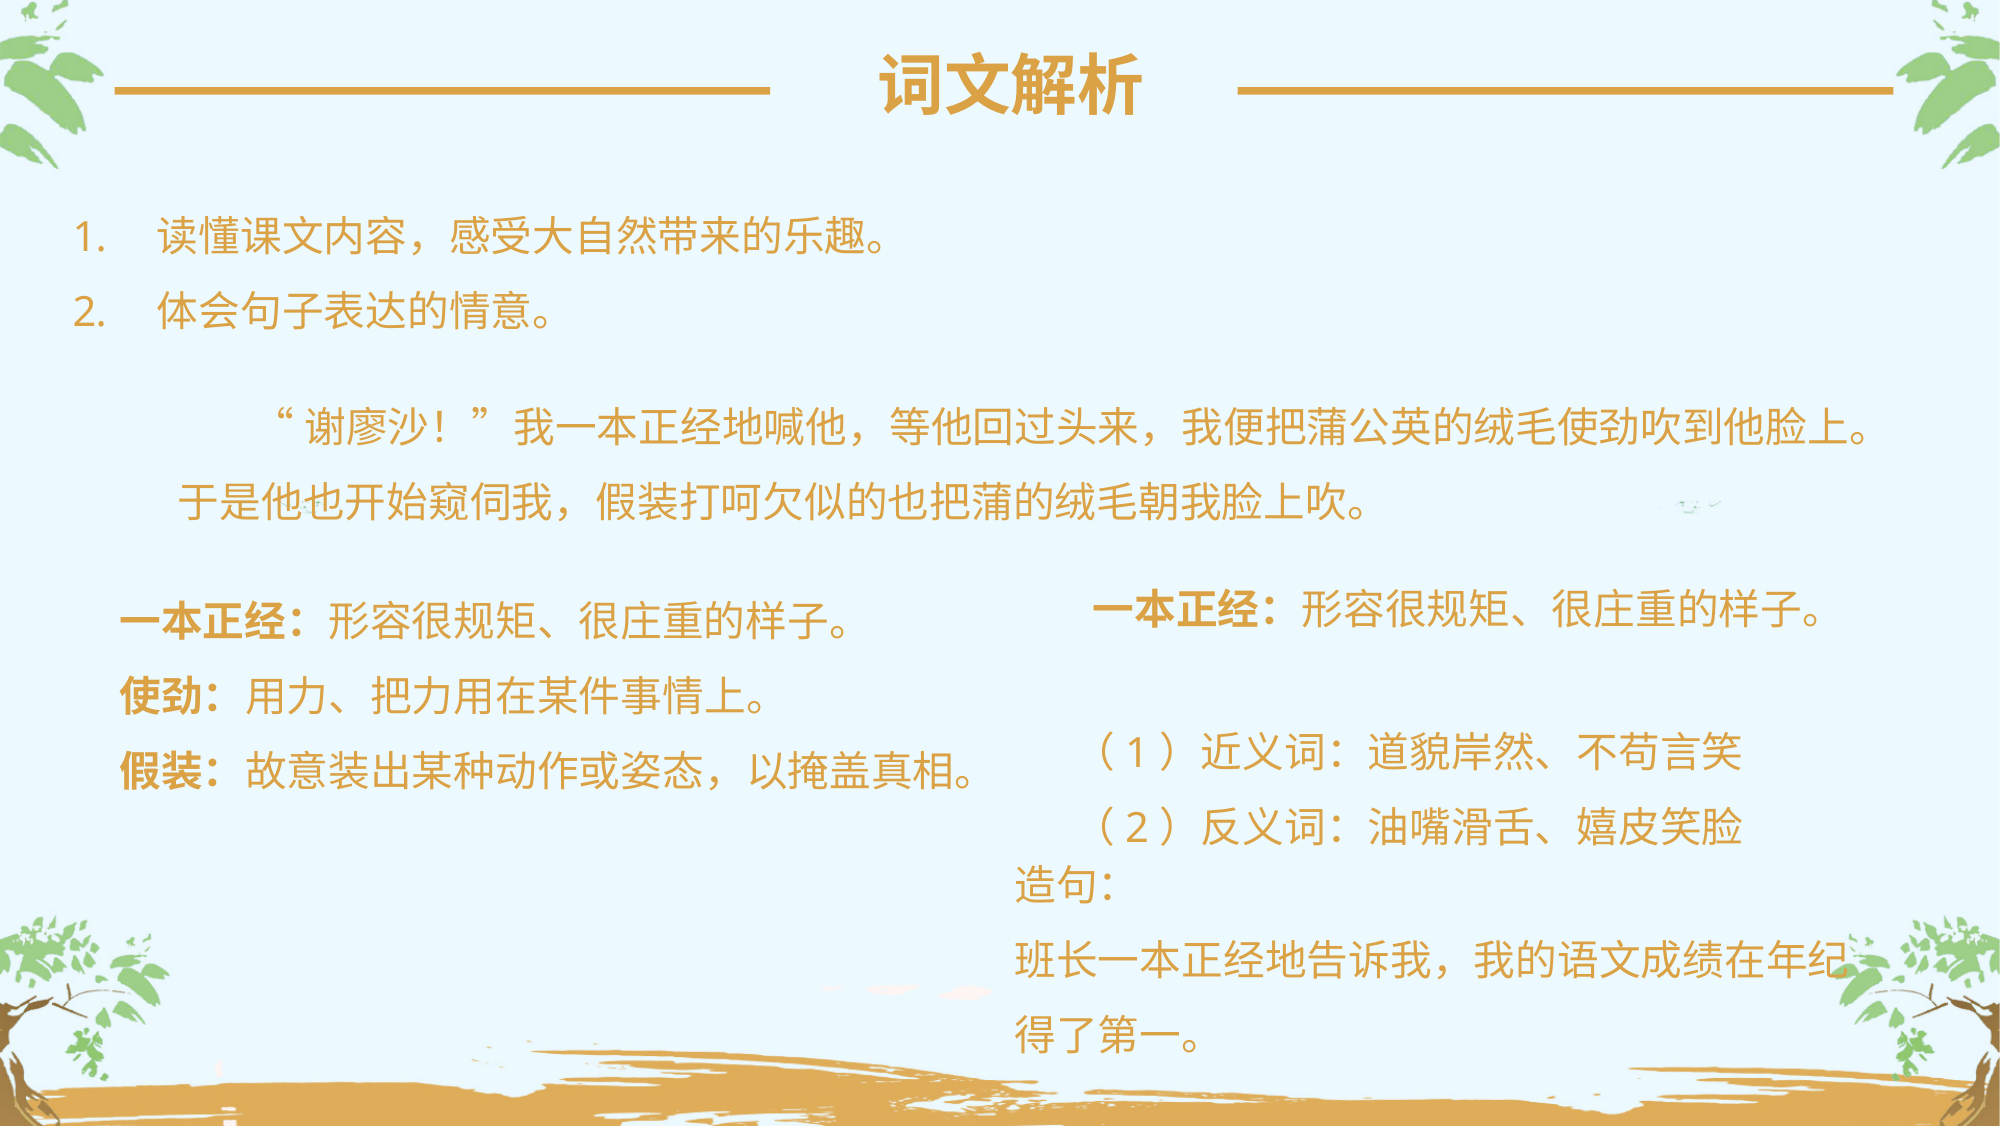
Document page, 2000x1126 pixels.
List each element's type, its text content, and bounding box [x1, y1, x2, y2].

text_box 一本正经：形容很规矩、很庄重的样子。 使劲：用力、把力用在某件事情上。 假装：故意装出某种动作或姿态，以掩盖真相。 [104, 562, 994, 803]
picture [0, 0, 2000, 1126]
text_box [114, 41, 1894, 124]
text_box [999, 550, 2000, 1070]
text_box 读懂课文内容，感受大自然带来的乐趣。 体会句子表达的情意。 [57, 177, 1071, 342]
text_box “谢廖沙！”我一本正经地喊他，等他回过头来，我便把蒲公英的绒毛使劲吹到他脸上。于是他也开始窥伺我，假装打呵欠似的也把蒲的绒毛朝我脸上吹。 [163, 368, 1911, 534]
